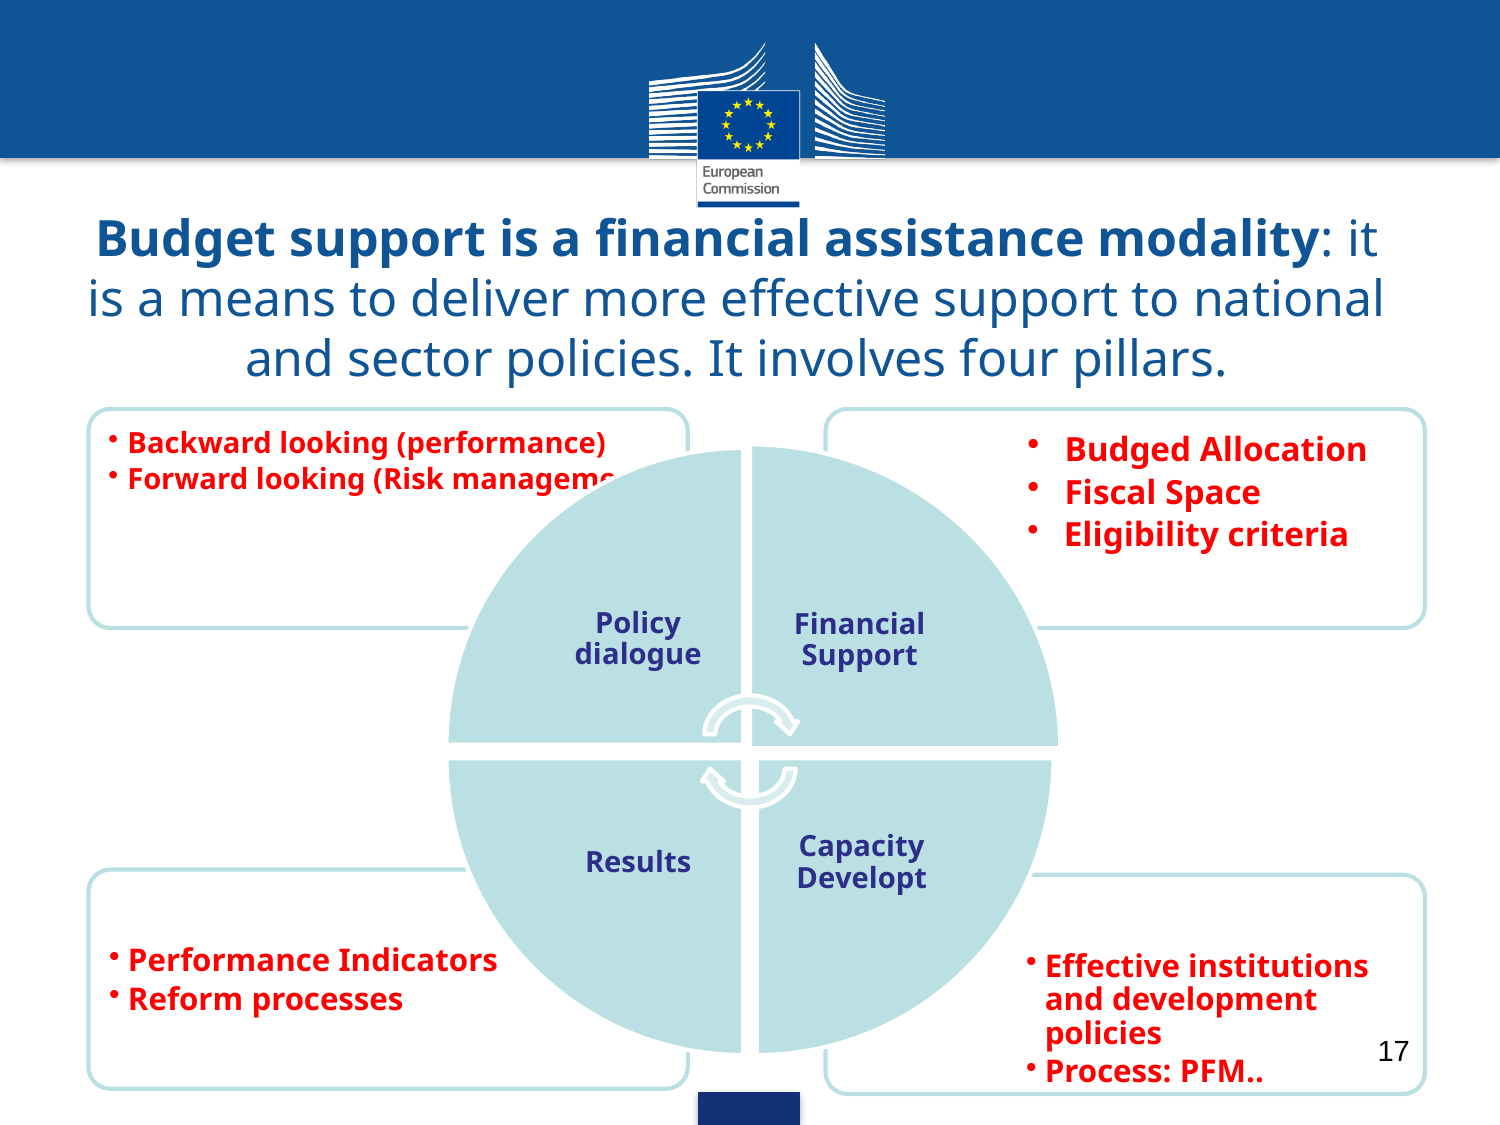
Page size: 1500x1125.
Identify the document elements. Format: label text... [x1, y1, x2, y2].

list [74, 408, 1426, 1095]
picture [649, 42, 885, 208]
title Budget support is a financial assistance modality: it is a means to deliver more effective support to national and sector policies. It involves four pillars. [0, 219, 1416, 374]
